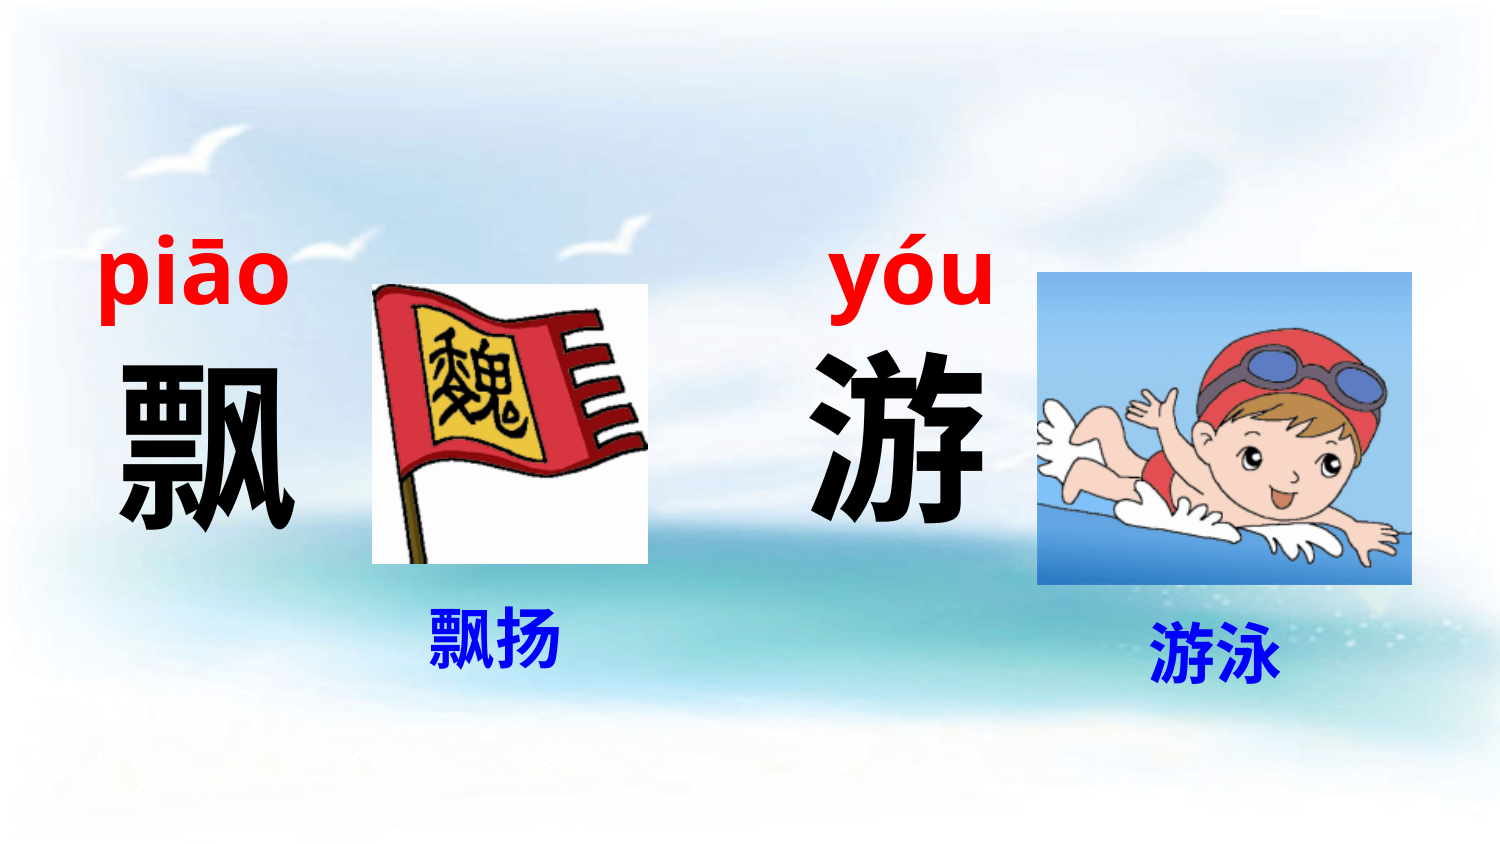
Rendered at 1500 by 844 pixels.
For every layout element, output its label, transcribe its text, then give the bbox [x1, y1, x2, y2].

text_box 游泳 [1134, 604, 1377, 700]
text_box 飘扬 [413, 589, 580, 685]
text_box 飘 [100, 323, 315, 559]
text_box piāo [79, 205, 308, 330]
text_box yóu [813, 205, 1013, 330]
picture [0, 0, 1500, 844]
text_box 游 [790, 316, 1004, 551]
